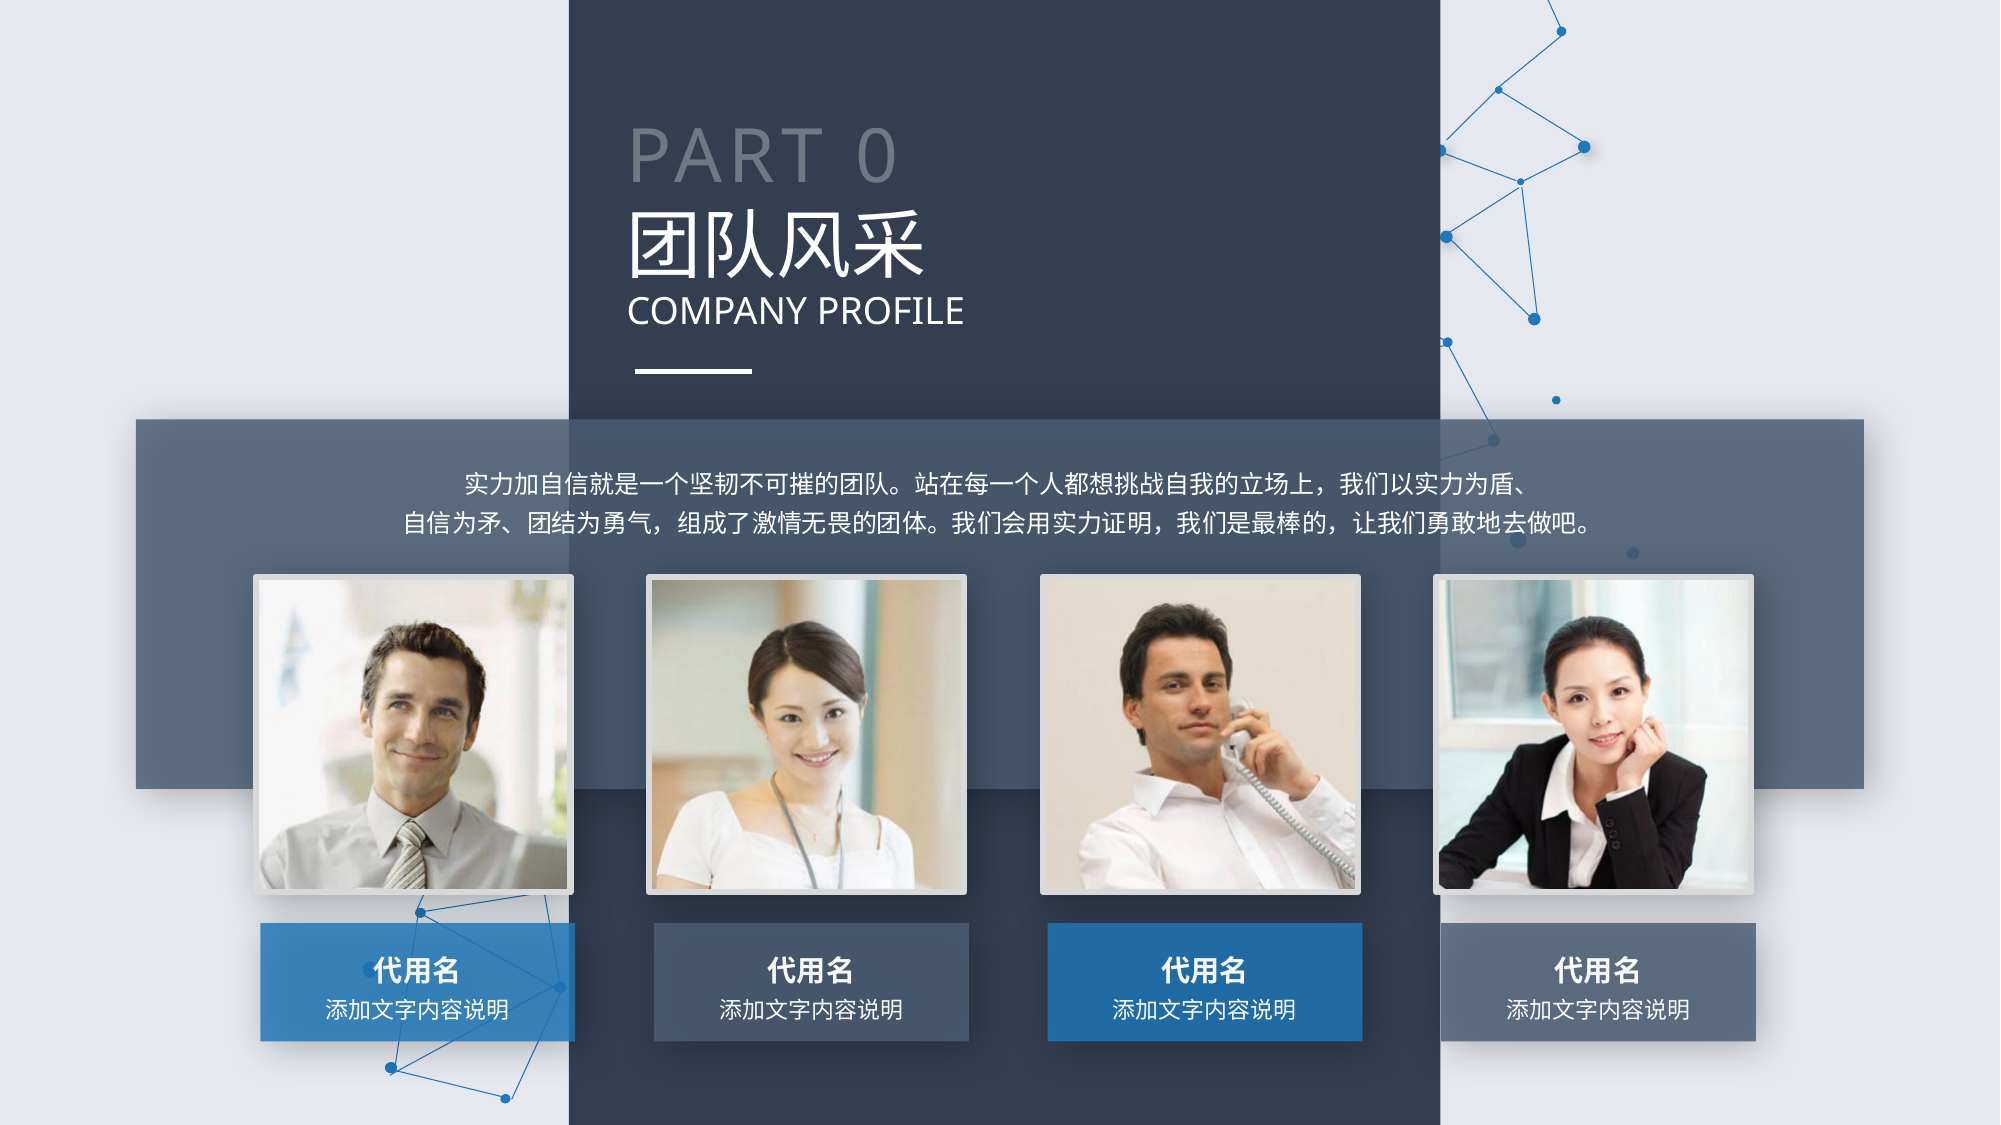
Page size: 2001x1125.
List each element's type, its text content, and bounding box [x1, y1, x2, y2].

text_box [1042, 576, 1358, 892]
text_box [1436, 576, 1752, 892]
text_box 代用名 添加文字内容说明 [1047, 923, 1363, 1042]
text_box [611, 99, 1278, 372]
text_box [135, 418, 1865, 790]
text_box 代用名 添加文字内容说明 [653, 923, 969, 1042]
text_box 代用名 添加文字内容说明 [1441, 923, 1756, 1042]
text_box 实力加自信就是一个坚韧不可摧的团队。站在每一个人都想挑战自我的立场上，我们以实力为盾、 自信为矛、团结为勇气，组成了激情无畏的团体。我们会用实力证明，我们是最棒的，让我们勇敢地去做吧。 [198, 452, 1806, 545]
text_box 代用名 添加文字内容说明 [260, 923, 576, 1042]
text_box [649, 576, 965, 892]
text_box [255, 576, 571, 892]
